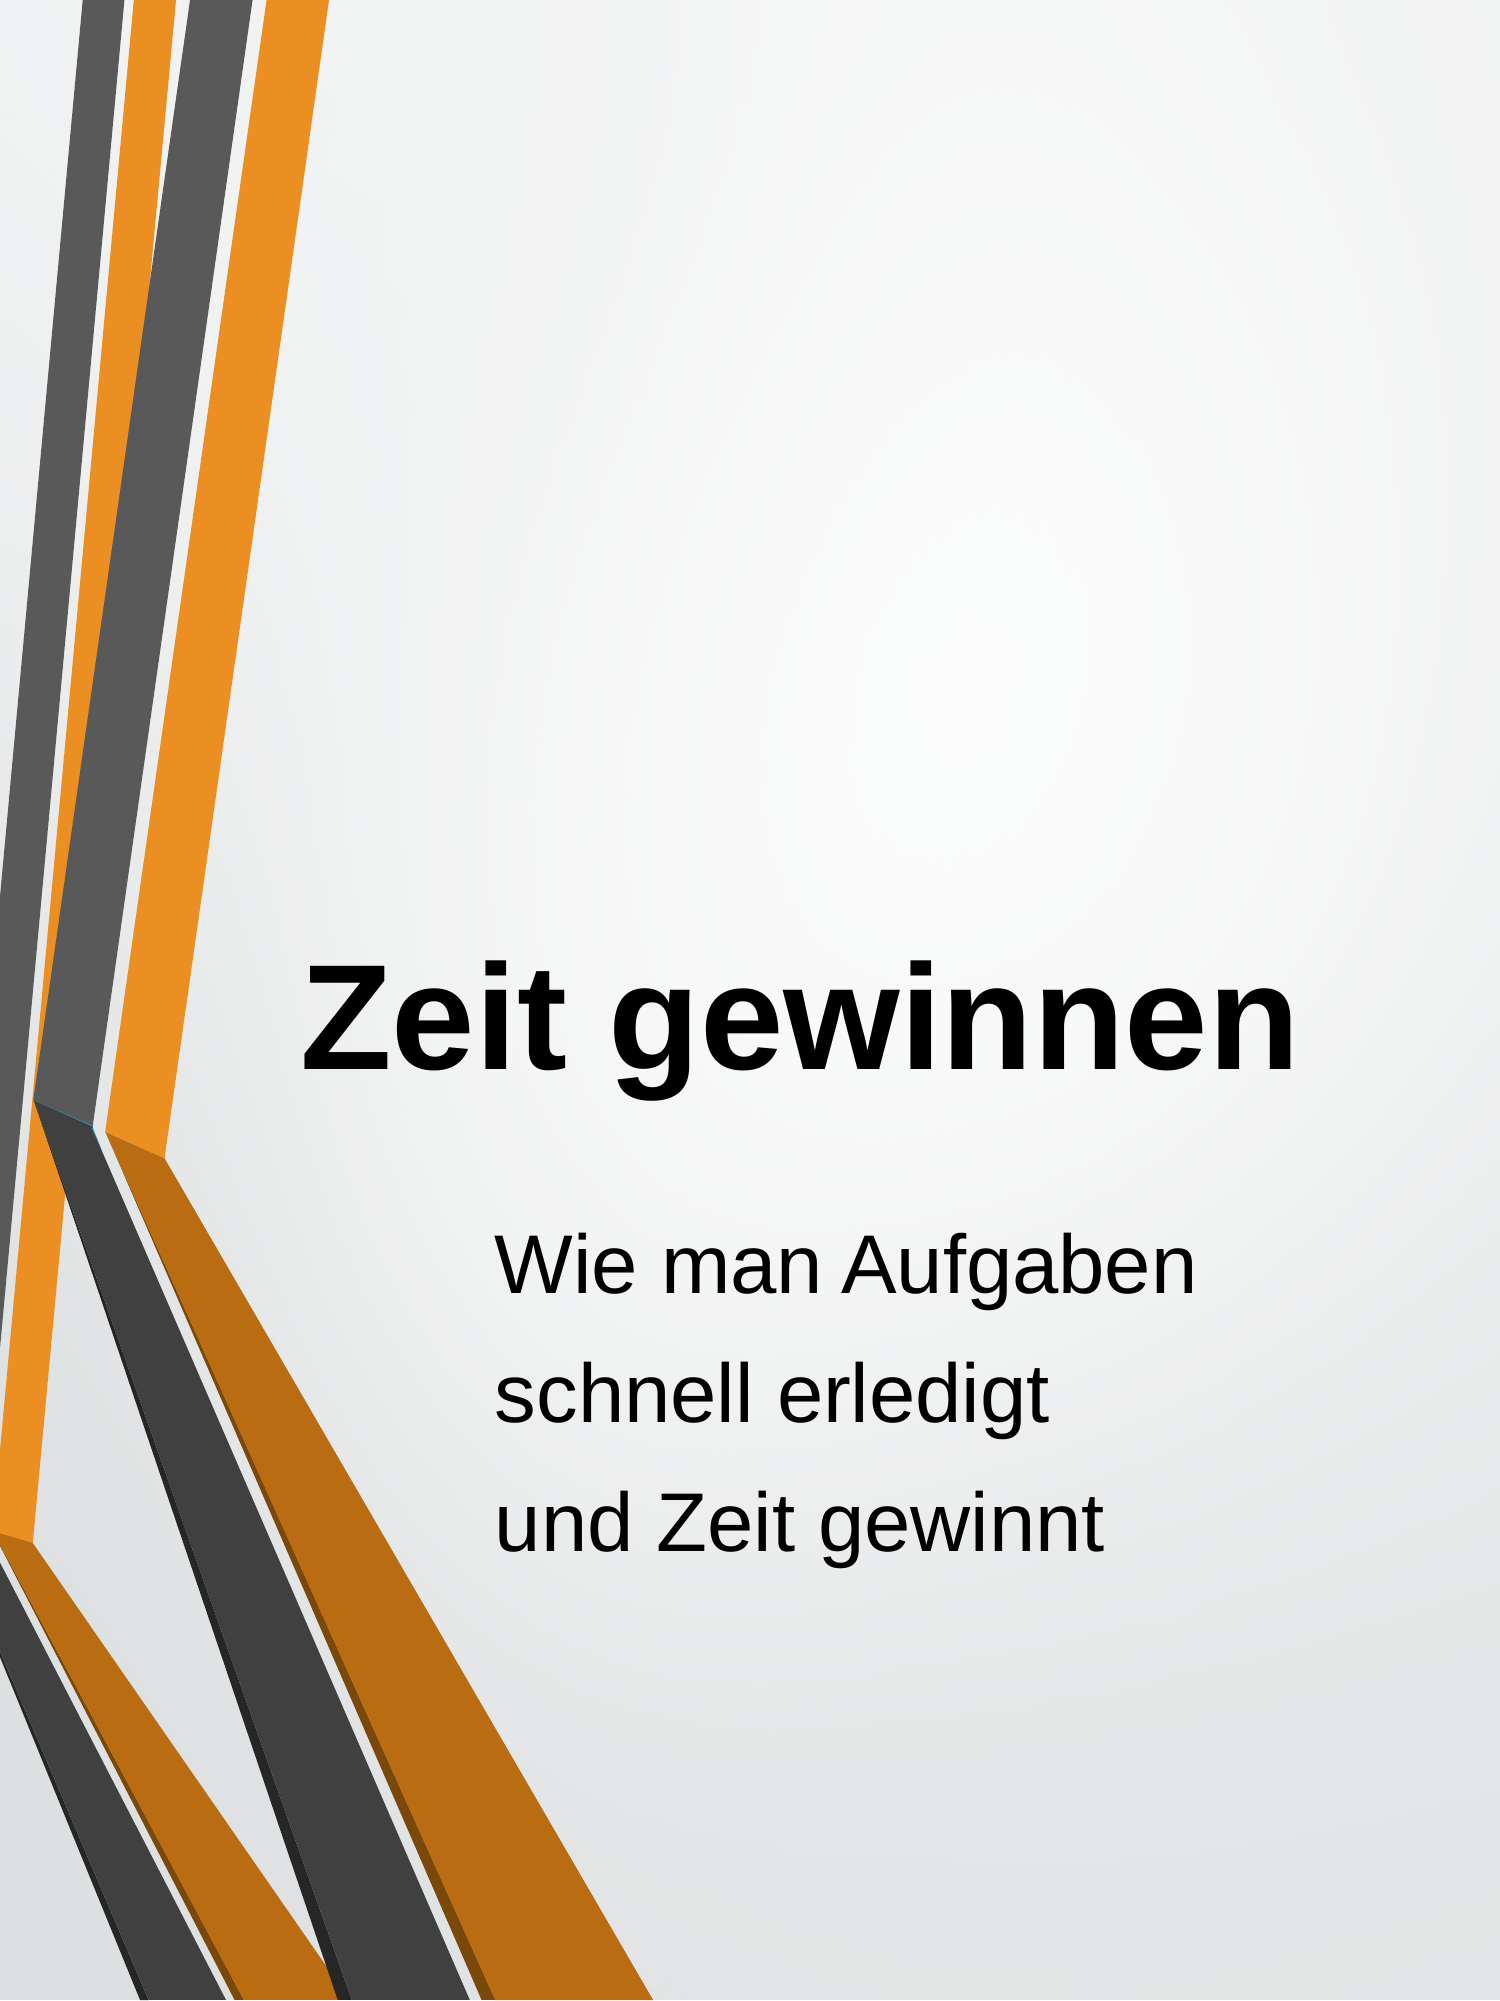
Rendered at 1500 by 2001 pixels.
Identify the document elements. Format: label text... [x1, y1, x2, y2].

subtitle Wie man Aufgaben schnell erledigt und Zeit gewinnt [479, 1202, 1425, 1601]
title Zeit gewinnen [285, 266, 1500, 1107]
